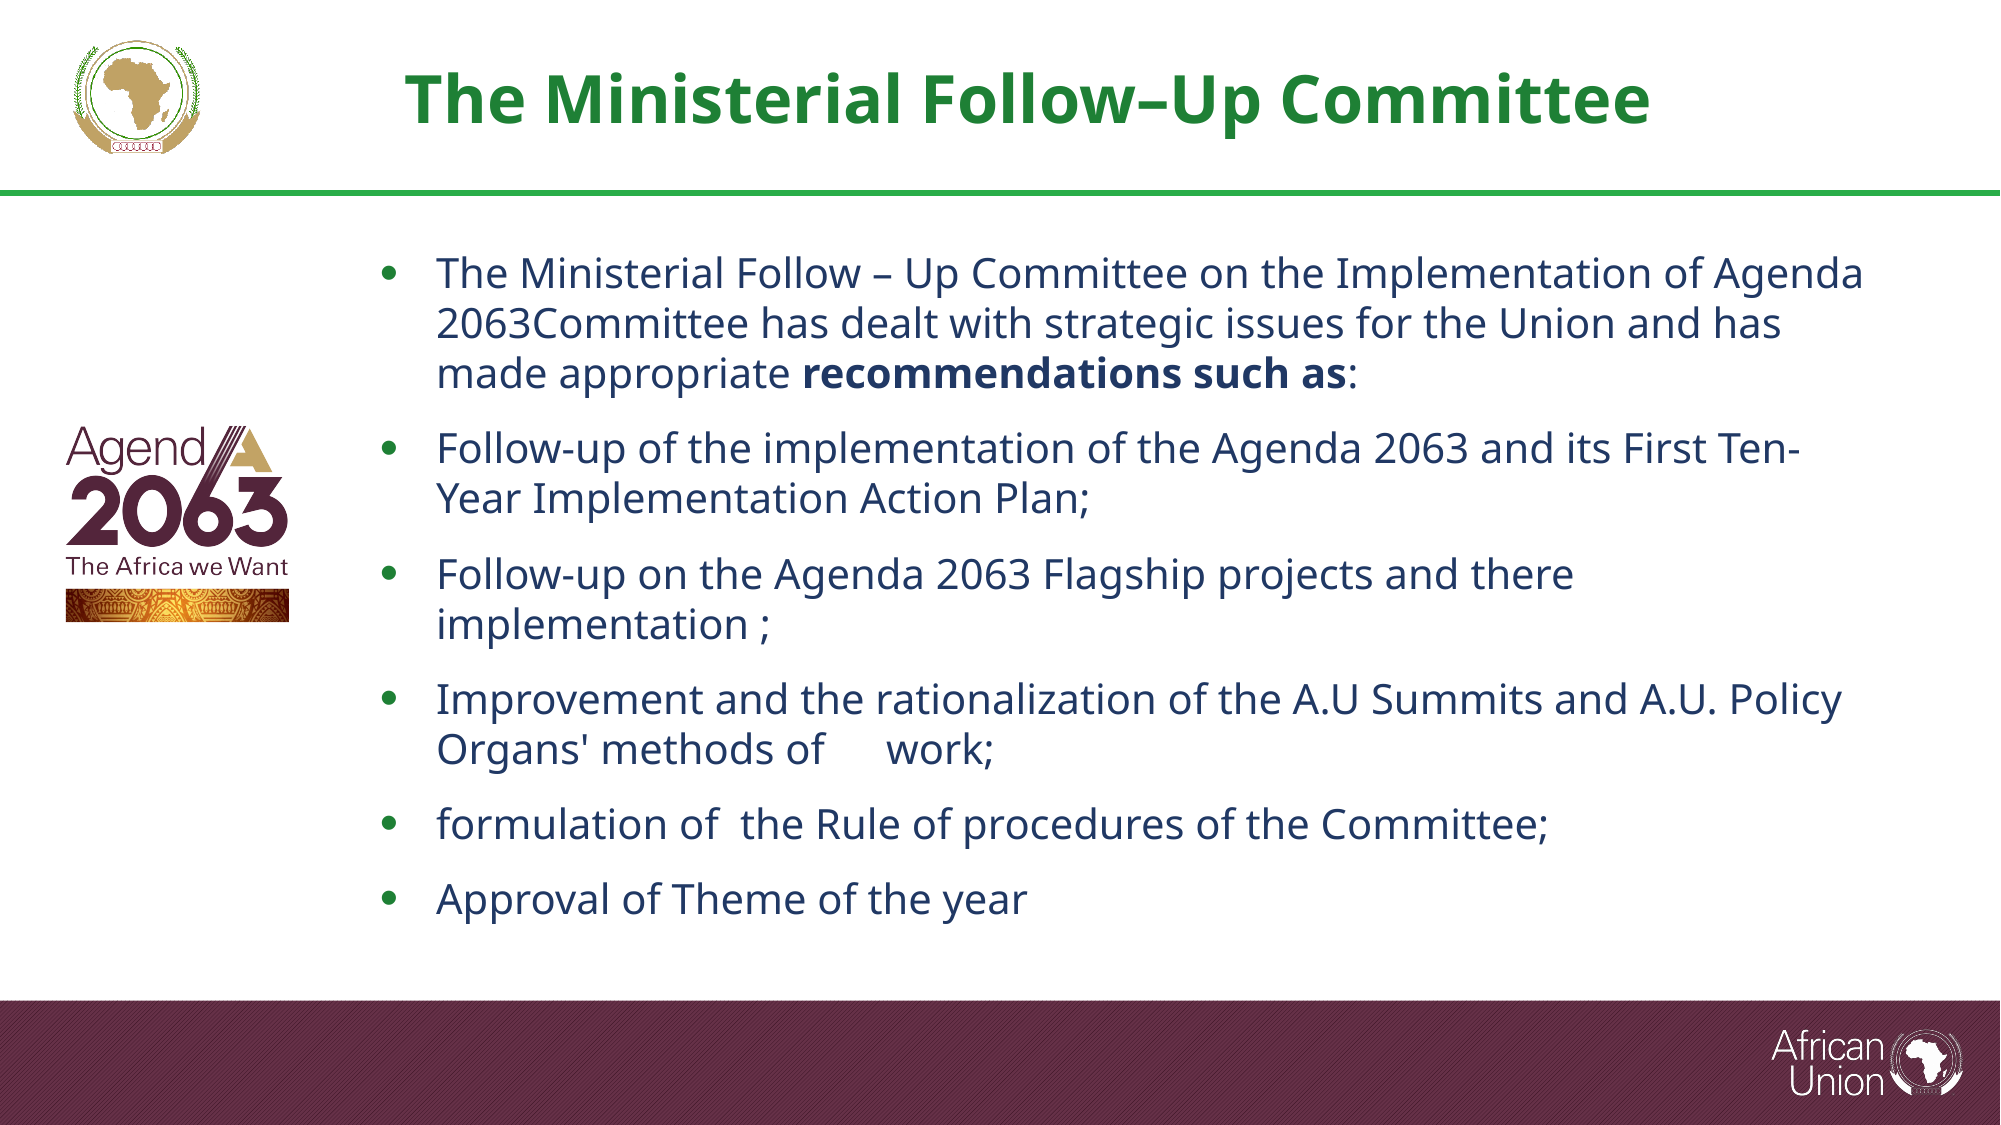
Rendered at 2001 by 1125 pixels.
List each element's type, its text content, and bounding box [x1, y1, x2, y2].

text_box [0, 1000, 1734, 1125]
text_box The Ministerial Follow–Up Committee [390, 49, 1668, 145]
picture [56, 420, 299, 650]
list The Ministerial Follow – Up Committee on the Implementation of Agenda 2063Committee has dealt with strategic issues for the Union and has made appropriate recommendations such as: Follow-up of the implementation of the Agenda 2063 and its First Ten-Year Implementation Action Plan; Follow-up on the Agenda 2063 Flagship projects and there implementation ; Improvement and the rationalization of the A.U Summits and A.U. Policy Organs' methods of work; formulation of the Rule of procedures of the Committee; Approval of Theme of the year [345, 239, 1902, 945]
picture [71, 38, 202, 156]
picture [1734, 1000, 2000, 1125]
